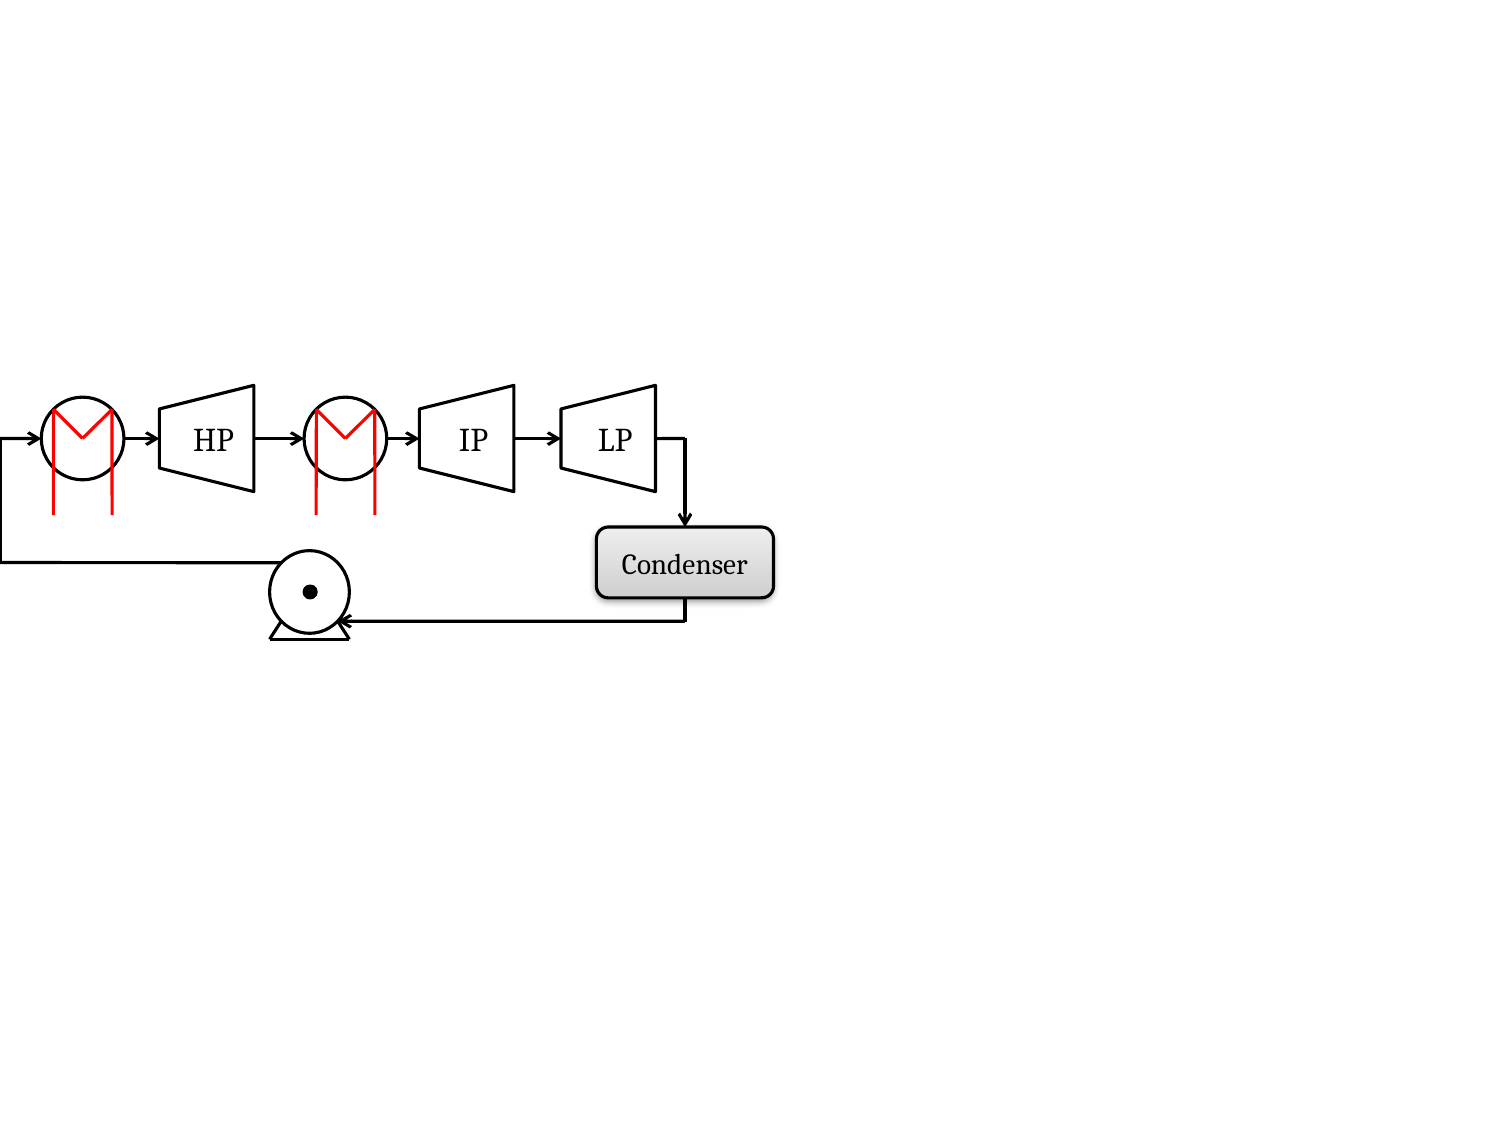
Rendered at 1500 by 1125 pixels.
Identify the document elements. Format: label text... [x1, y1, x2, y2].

text_box [267, 548, 352, 636]
text_box HP [157, 383, 256, 494]
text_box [337, 620, 350, 640]
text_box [269, 620, 282, 638]
text_box LP [558, 383, 658, 494]
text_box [303, 396, 387, 516]
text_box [40, 396, 125, 516]
text_box Condenser [595, 526, 775, 599]
text_box IP [417, 383, 516, 494]
text_box [302, 584, 319, 600]
